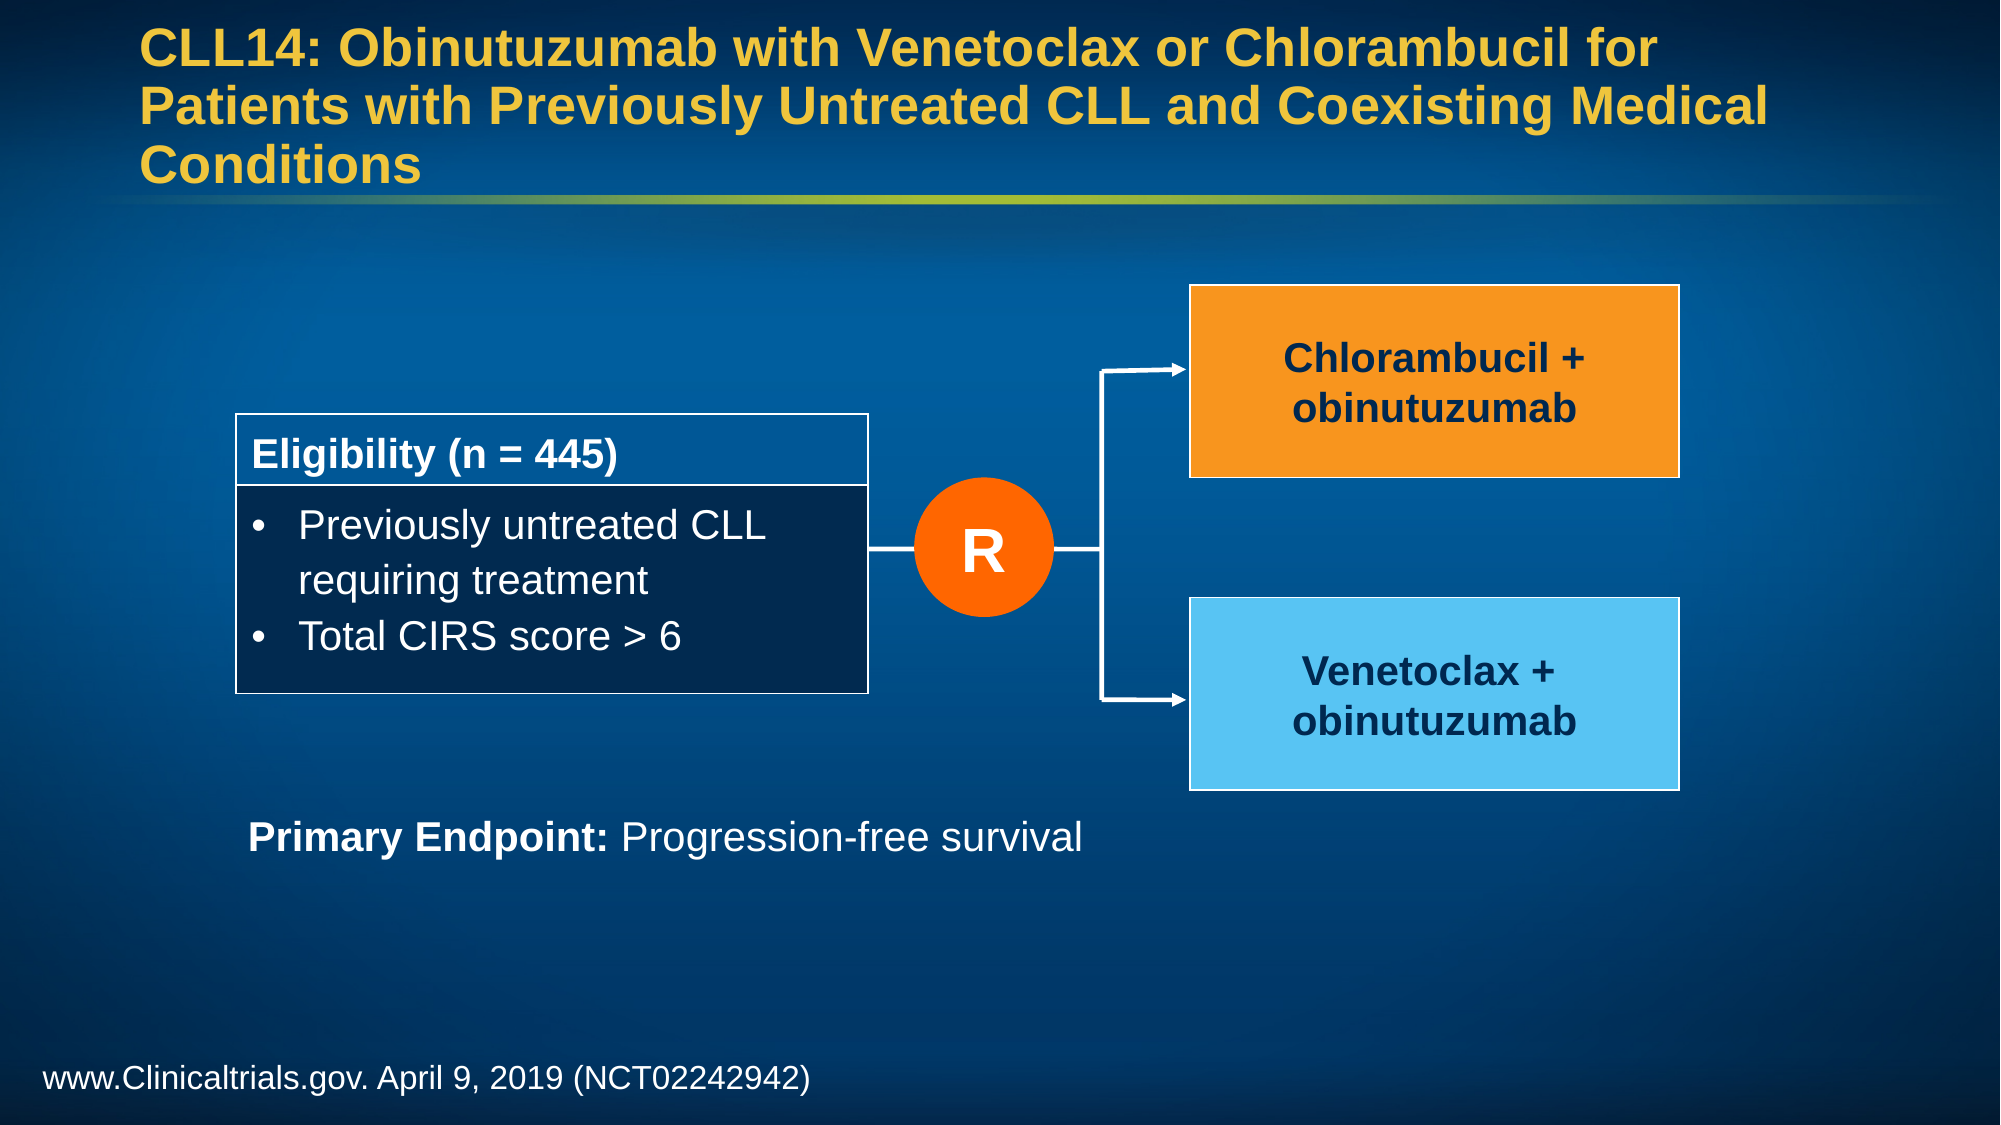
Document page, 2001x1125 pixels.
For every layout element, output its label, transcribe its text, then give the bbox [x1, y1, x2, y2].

text_box CLL14: Obinutuzumab with Venetoclax or Chlorambucil for Patients with Previously Untreated CLL and Coexisting Medical Conditions [125, 13, 1875, 201]
table_header Eligibility (n = 445) [237, 415, 867, 484]
text_box www.Clinicaltrials.gov. April 9, 2019 (NCT02242942) [12, 1035, 1463, 1111]
text_box [1101, 693, 1187, 707]
text_box Primary Endpoint: Progression-free survival [233, 801, 1099, 867]
text_box Venetoclax + obinutuzumab [1189, 597, 1680, 790]
table_cell Previously untreated CLL requiring treatment Total CIRS score > 6 [237, 486, 867, 693]
text_box R [914, 477, 1055, 618]
text_box [1101, 363, 1187, 376]
text_box Chlorambucil + obinutuzumab [1189, 285, 1680, 478]
picture [0, 0, 2000, 1125]
